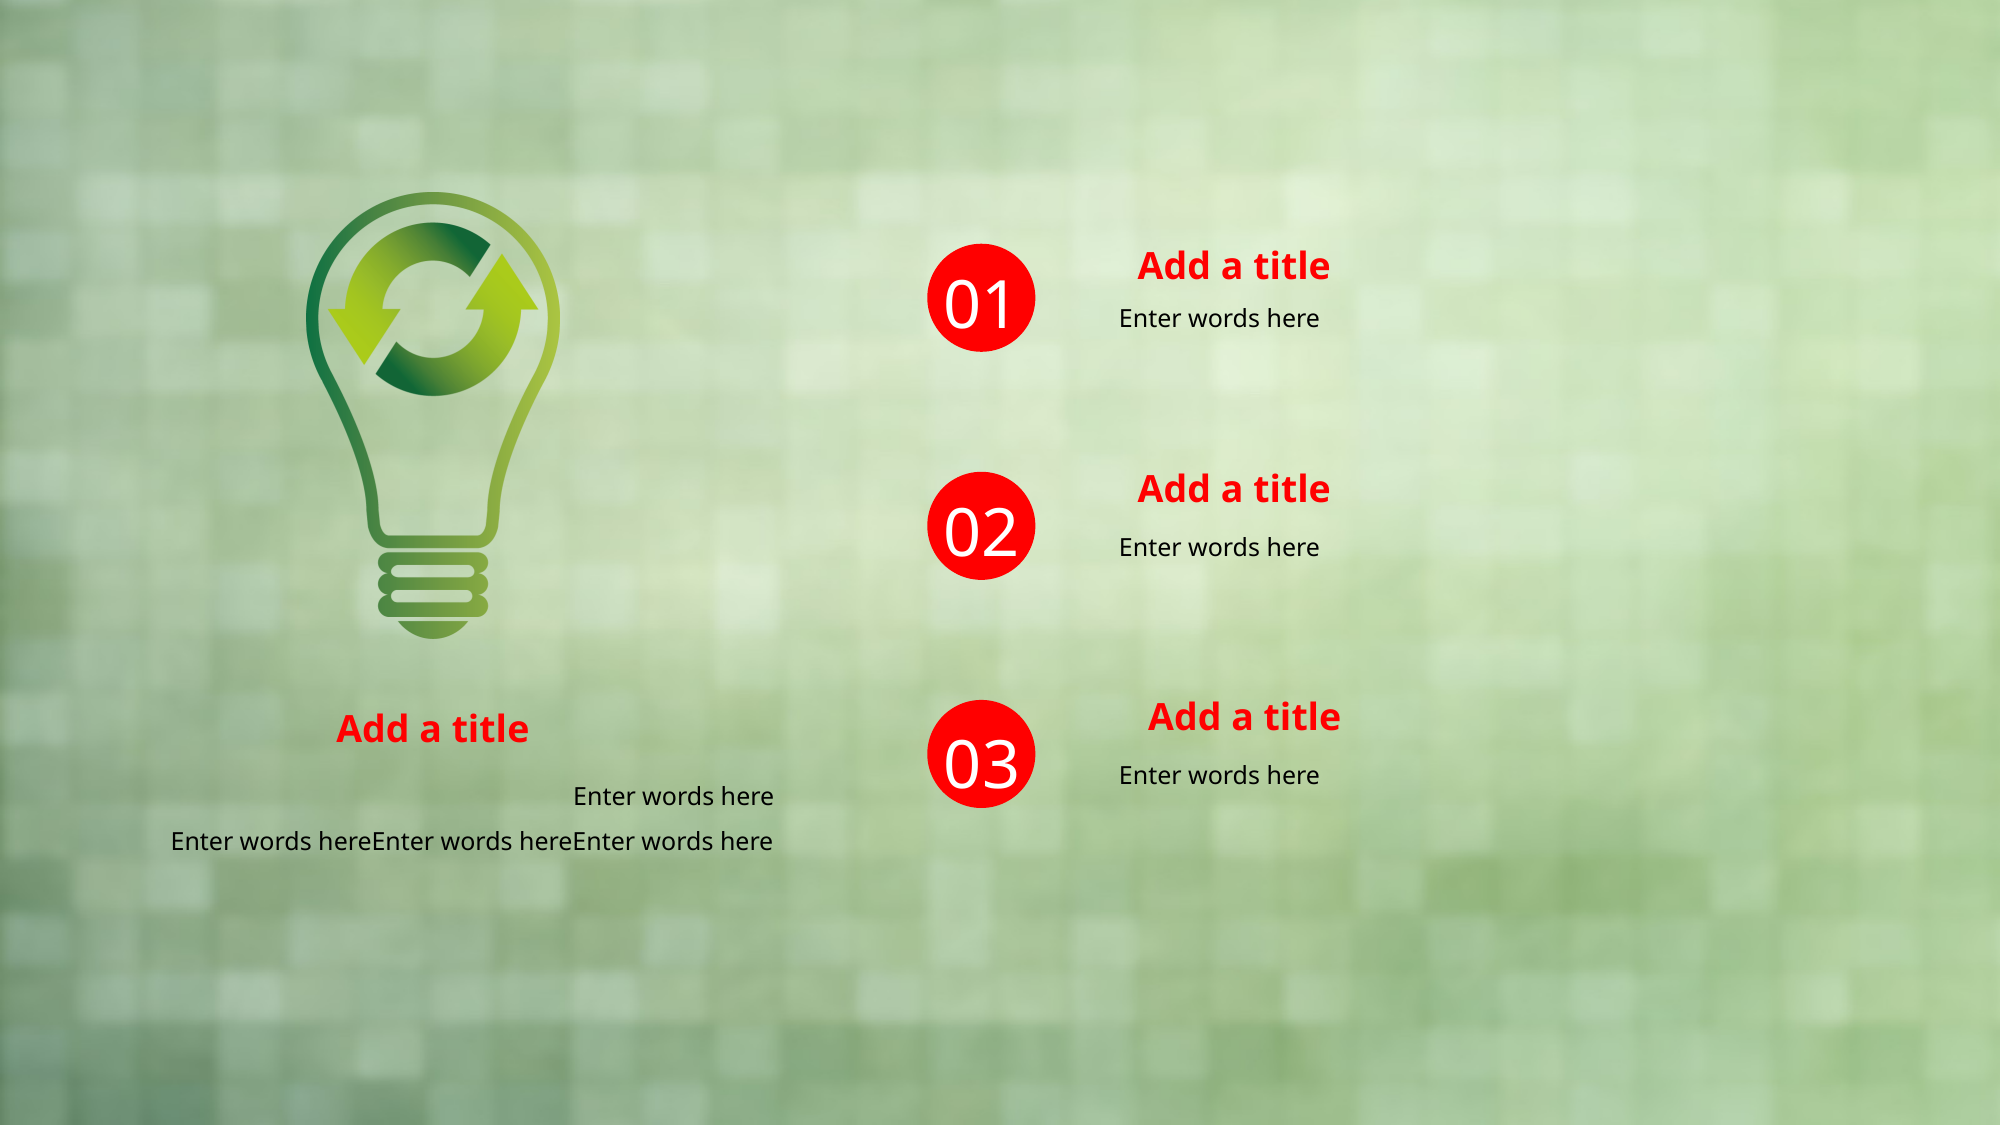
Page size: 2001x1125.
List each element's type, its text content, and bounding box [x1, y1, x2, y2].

text_box Enter words here Enter words hereEnter words hereEnter words here [76, 758, 790, 863]
text_box 02 [928, 482, 1035, 577]
text_box Add a title [1093, 435, 1376, 518]
text_box [944, 699, 1018, 714]
picture [0, 0, 2000, 1125]
text_box [949, 471, 1013, 482]
text_box Add a title [1104, 663, 1386, 746]
text_box Enter words here [1104, 523, 1848, 569]
text_box Add a title [1093, 212, 1376, 295]
text_box [949, 243, 1013, 254]
text_box 03 [929, 714, 1036, 810]
text_box Enter words here [1104, 295, 1848, 341]
text_box Enter words here [1104, 751, 1848, 797]
text_box Add a title [292, 675, 574, 758]
text_box 01 [928, 254, 1035, 349]
